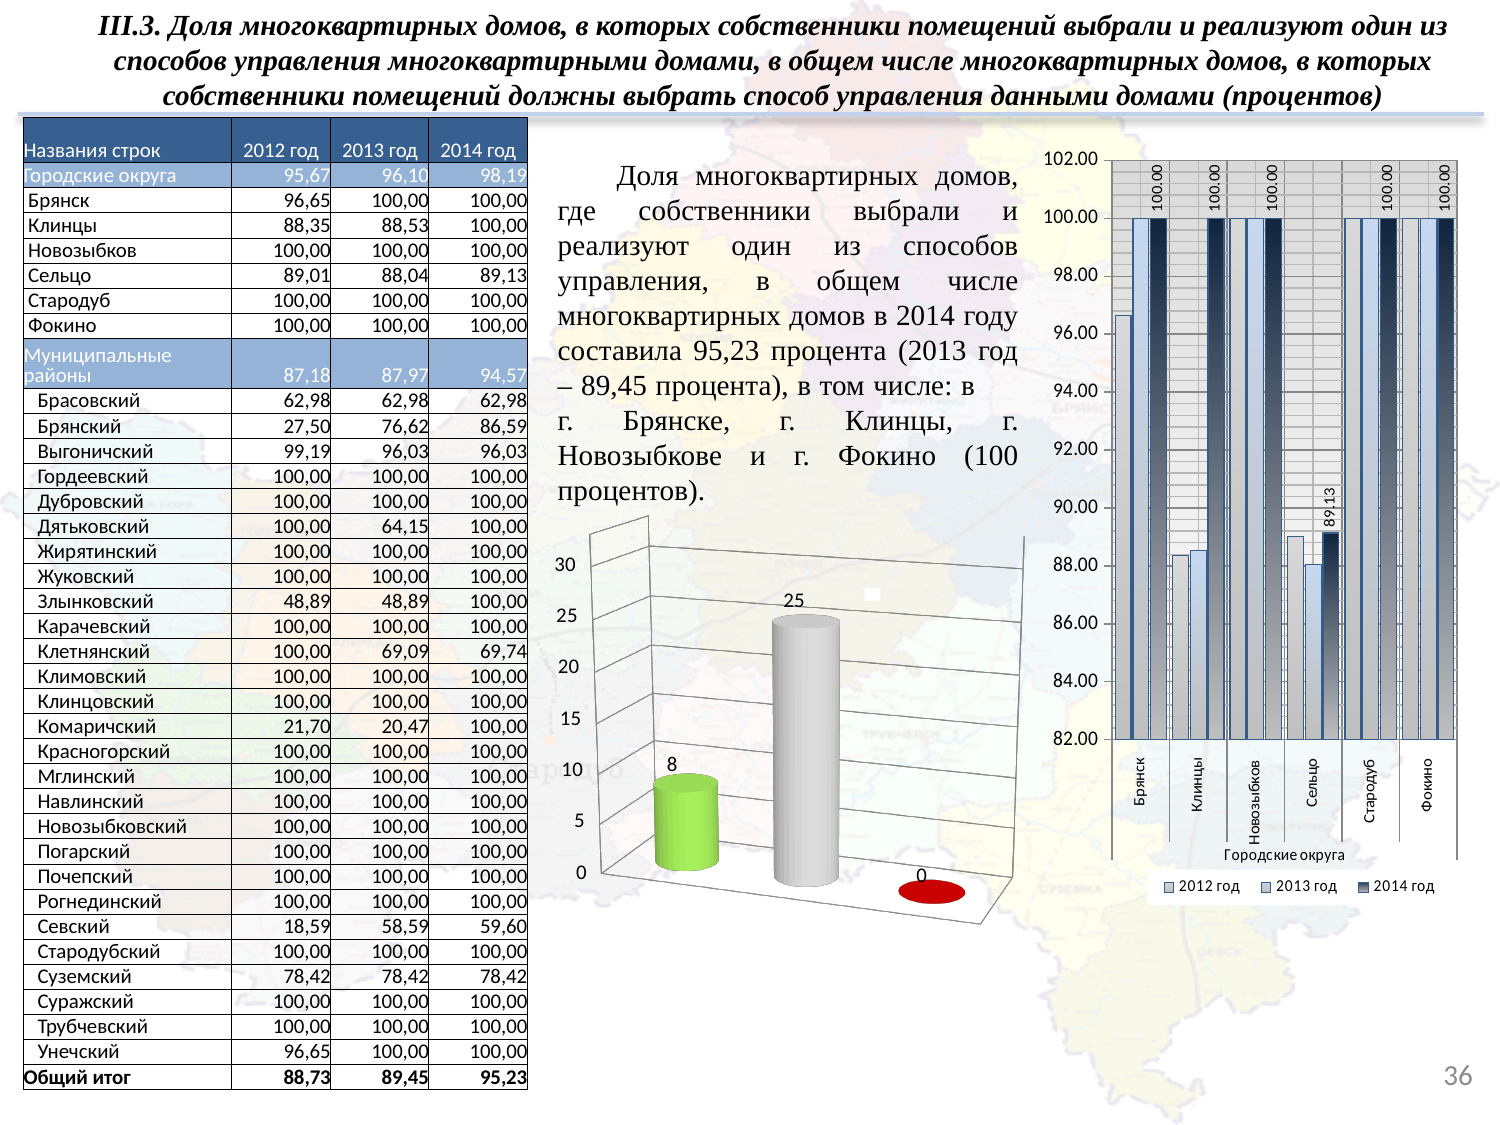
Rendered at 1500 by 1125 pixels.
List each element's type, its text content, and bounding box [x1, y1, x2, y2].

table_cell 96,03 [331, 439, 428, 463]
table_cell 100,00 [429, 213, 527, 238]
table_cell 100,00 [232, 289, 330, 313]
table_header Названия строк [24, 120, 231, 162]
table_cell Рогнединский [24, 890, 231, 914]
table_cell Почепский [24, 865, 231, 889]
table_cell 100,00 [331, 314, 428, 338]
table_cell Климовский [24, 664, 231, 688]
table_cell 100,00 [429, 890, 527, 914]
table_cell 100,00 [232, 739, 330, 763]
table_cell 88,73 [232, 1065, 330, 1089]
table_cell Новозыбков [24, 239, 231, 263]
table_cell 100,00 [429, 990, 527, 1014]
table_cell 100,00 [331, 1040, 428, 1064]
table_header 2013 год [331, 120, 428, 162]
text_box 36 [1399, 1034, 1488, 1113]
table_cell 98,19 [429, 163, 527, 187]
table_cell 78,42 [232, 965, 330, 989]
table_cell 100,00 [429, 814, 527, 838]
table_cell Красногорский [24, 739, 231, 763]
table_cell 100,00 [429, 865, 527, 889]
table_cell 69,09 [331, 639, 428, 663]
table_cell 59,60 [429, 915, 527, 939]
table_cell 89,45 [331, 1065, 428, 1089]
table_cell Мглинский [24, 764, 231, 788]
table_cell 100,00 [429, 764, 527, 788]
table_cell Общий итог [24, 1065, 231, 1089]
table_cell 100,00 [429, 289, 527, 313]
table_cell 100,00 [331, 890, 428, 914]
table_cell Стародубский [24, 940, 231, 964]
table_cell 100,00 [429, 589, 527, 613]
table_cell Трубчевский [24, 1015, 231, 1039]
table_cell 100,00 [232, 990, 330, 1014]
table_cell 100,00 [429, 739, 527, 763]
table_cell 100,00 [232, 514, 330, 538]
table_cell Брянск [24, 188, 231, 212]
table_cell 87,18 [232, 339, 330, 388]
table_cell 100,00 [331, 940, 428, 964]
table_cell Брянский [24, 414, 231, 438]
table_cell 96,10 [331, 163, 428, 187]
table_cell Дубровский [24, 489, 231, 513]
table_cell Дятьковский [24, 514, 231, 538]
table_cell 100,00 [331, 990, 428, 1014]
table_cell 100,00 [429, 564, 527, 588]
table_cell Фокино [24, 314, 231, 338]
table_cell 100,00 [232, 1015, 330, 1039]
table_cell Клетнянский [24, 639, 231, 663]
chart [1042, 128, 1477, 926]
table_cell 100,00 [232, 639, 330, 663]
table_header 2012 год [232, 120, 330, 162]
table_cell 100,00 [331, 188, 428, 212]
table_cell 100,00 [331, 1015, 428, 1039]
table_cell 100,00 [429, 789, 527, 813]
table_cell 78,42 [429, 965, 527, 989]
table_cell 100,00 [429, 314, 527, 338]
table_cell 100,00 [232, 764, 330, 788]
table_cell 100,00 [331, 289, 428, 313]
table_cell 100,00 [331, 839, 428, 864]
table_cell 100,00 [232, 940, 330, 964]
table_cell Унечский [24, 1040, 231, 1064]
table_cell 100,00 [232, 539, 330, 563]
chart [538, 515, 1033, 938]
table_cell 100,00 [232, 789, 330, 813]
table_cell 100,00 [232, 314, 330, 338]
table_cell 100,00 [331, 689, 428, 713]
table_cell Новозыбковский [24, 814, 231, 838]
table_cell 100,00 [331, 764, 428, 788]
table_cell Брасовский [24, 389, 231, 413]
table_cell 48,89 [232, 589, 330, 613]
table_cell 100,00 [232, 814, 330, 838]
table_cell 100,00 [429, 614, 527, 638]
table_cell Злынковский [24, 589, 231, 613]
table_cell 100,00 [331, 539, 428, 563]
table_cell 96,03 [429, 439, 527, 463]
table_cell 100,00 [429, 489, 527, 513]
table_cell 76,62 [331, 414, 428, 438]
table_cell 100,00 [429, 1015, 527, 1039]
table_cell 64,15 [331, 514, 428, 538]
table_cell Суземский [24, 965, 231, 989]
table_cell 100,00 [232, 464, 330, 488]
table_cell 20,47 [331, 714, 428, 738]
table_cell 95,67 [232, 163, 330, 187]
table_cell 100,00 [429, 1040, 527, 1064]
table_cell 27,50 [232, 414, 330, 438]
table_cell Жуковский [24, 564, 231, 588]
table_cell Стародуб [24, 289, 231, 313]
table_cell 88,04 [331, 264, 428, 288]
table_cell 100,00 [429, 239, 527, 263]
table_cell 48,89 [331, 589, 428, 613]
table_cell 100,00 [232, 664, 330, 688]
table_cell 100,00 [232, 564, 330, 588]
table_cell 100,00 [429, 689, 527, 713]
table_cell Гордеевский [24, 464, 231, 488]
table_cell 100,00 [429, 188, 527, 212]
table_cell 100,00 [232, 489, 330, 513]
table_cell 88,35 [232, 213, 330, 238]
table_cell 100,00 [429, 940, 527, 964]
table_cell 62,98 [429, 389, 527, 413]
table_cell 100,00 [232, 614, 330, 638]
table_cell Карачевский [24, 614, 231, 638]
table_cell 100,00 [429, 839, 527, 864]
table_cell 100,00 [331, 464, 428, 488]
table_cell 100,00 [232, 239, 330, 263]
table_cell Севский [24, 915, 231, 939]
table_cell 89,01 [232, 264, 330, 288]
text_box Доля многоквартирных домов, где собственники выбрали и реализуют один из способов управления, в общем числе многоквартирных домов в 2014 году составила 95,23 процента (2013 год – 89,45 процента), в том числе: в г. Брянске, г. Клинцы, г. Новозыбкове и г. Фокино (100 процентов). [542, 148, 1034, 516]
table_cell 86,59 [429, 414, 527, 438]
table_cell 100,00 [331, 814, 428, 838]
table_cell 100,00 [232, 890, 330, 914]
table_cell 96,65 [232, 188, 330, 212]
table_cell Клинцы [24, 213, 231, 238]
table_cell Суражский [24, 990, 231, 1014]
table_cell 87,97 [331, 339, 428, 388]
table_header 2014 год [429, 120, 527, 162]
table_cell 100,00 [331, 865, 428, 889]
table_cell 100,00 [429, 714, 527, 738]
table_cell 100,00 [429, 464, 527, 488]
table_cell Погарский [24, 839, 231, 864]
table_cell 18,59 [232, 915, 330, 939]
table_cell Муниципальные районы [24, 339, 231, 388]
table_cell Комаричский [24, 714, 231, 738]
table_cell 100,00 [331, 239, 428, 263]
table_cell 58,59 [331, 915, 428, 939]
table_cell Городские округа [24, 163, 231, 187]
table_cell 100,00 [232, 689, 330, 713]
table_cell 95,23 [429, 1065, 527, 1089]
table_cell Выгоничский [24, 439, 231, 463]
table_cell 99,19 [232, 439, 330, 463]
table_cell 100,00 [331, 664, 428, 688]
table_cell 89,13 [429, 264, 527, 288]
table_cell Жирятинский [24, 539, 231, 563]
table_cell 62,98 [331, 389, 428, 413]
table_cell 100,00 [232, 839, 330, 864]
table_cell 100,00 [331, 789, 428, 813]
table_cell 100,00 [429, 664, 527, 688]
table_cell 78,42 [331, 965, 428, 989]
text_box III.3. Доля многоквартирных домов, в которых собственники помещений выбрали и реализуют один из способов управления многоквартирными домами, в общем числе многоквартирных домов, в которых собственники помещений должны выбрать способ управления данными домами (процентов) [52, 0, 1494, 119]
table_cell 62,98 [232, 389, 330, 413]
table_cell 21,70 [232, 714, 330, 738]
table_cell Навлинский [24, 789, 231, 813]
table_cell 69,74 [429, 639, 527, 663]
table_cell 100,00 [429, 539, 527, 563]
table_cell Сельцо [24, 264, 231, 288]
table_cell 100,00 [232, 865, 330, 889]
table_cell 100,00 [331, 739, 428, 763]
table_cell 96,65 [232, 1040, 330, 1064]
table_cell Клинцовский [24, 689, 231, 713]
table_cell 100,00 [429, 514, 527, 538]
table_cell 88,53 [331, 213, 428, 238]
table_cell 100,00 [331, 614, 428, 638]
table_cell 100,00 [331, 489, 428, 513]
table_cell 100,00 [331, 564, 428, 588]
table_cell 94,57 [429, 339, 527, 388]
